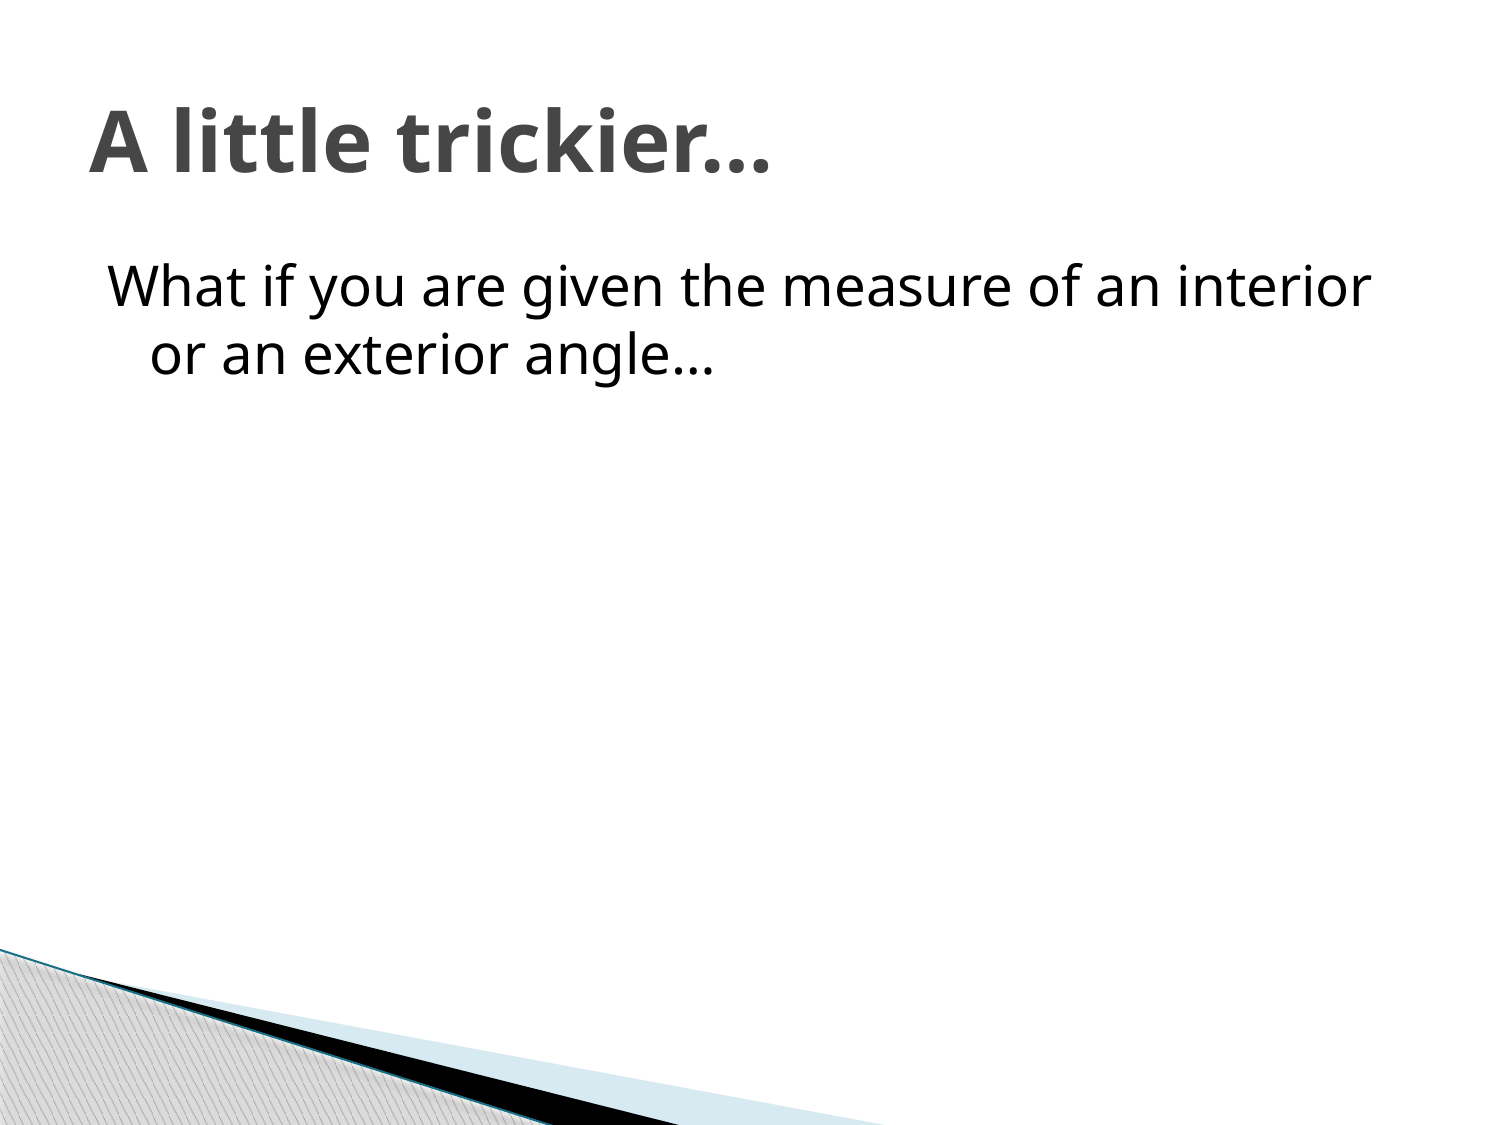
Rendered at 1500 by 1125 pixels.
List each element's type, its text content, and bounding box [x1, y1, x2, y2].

list What if you are given the measure of an interior or an exterior angle… [75, 243, 1425, 986]
title A little trickier… [75, 45, 1425, 233]
